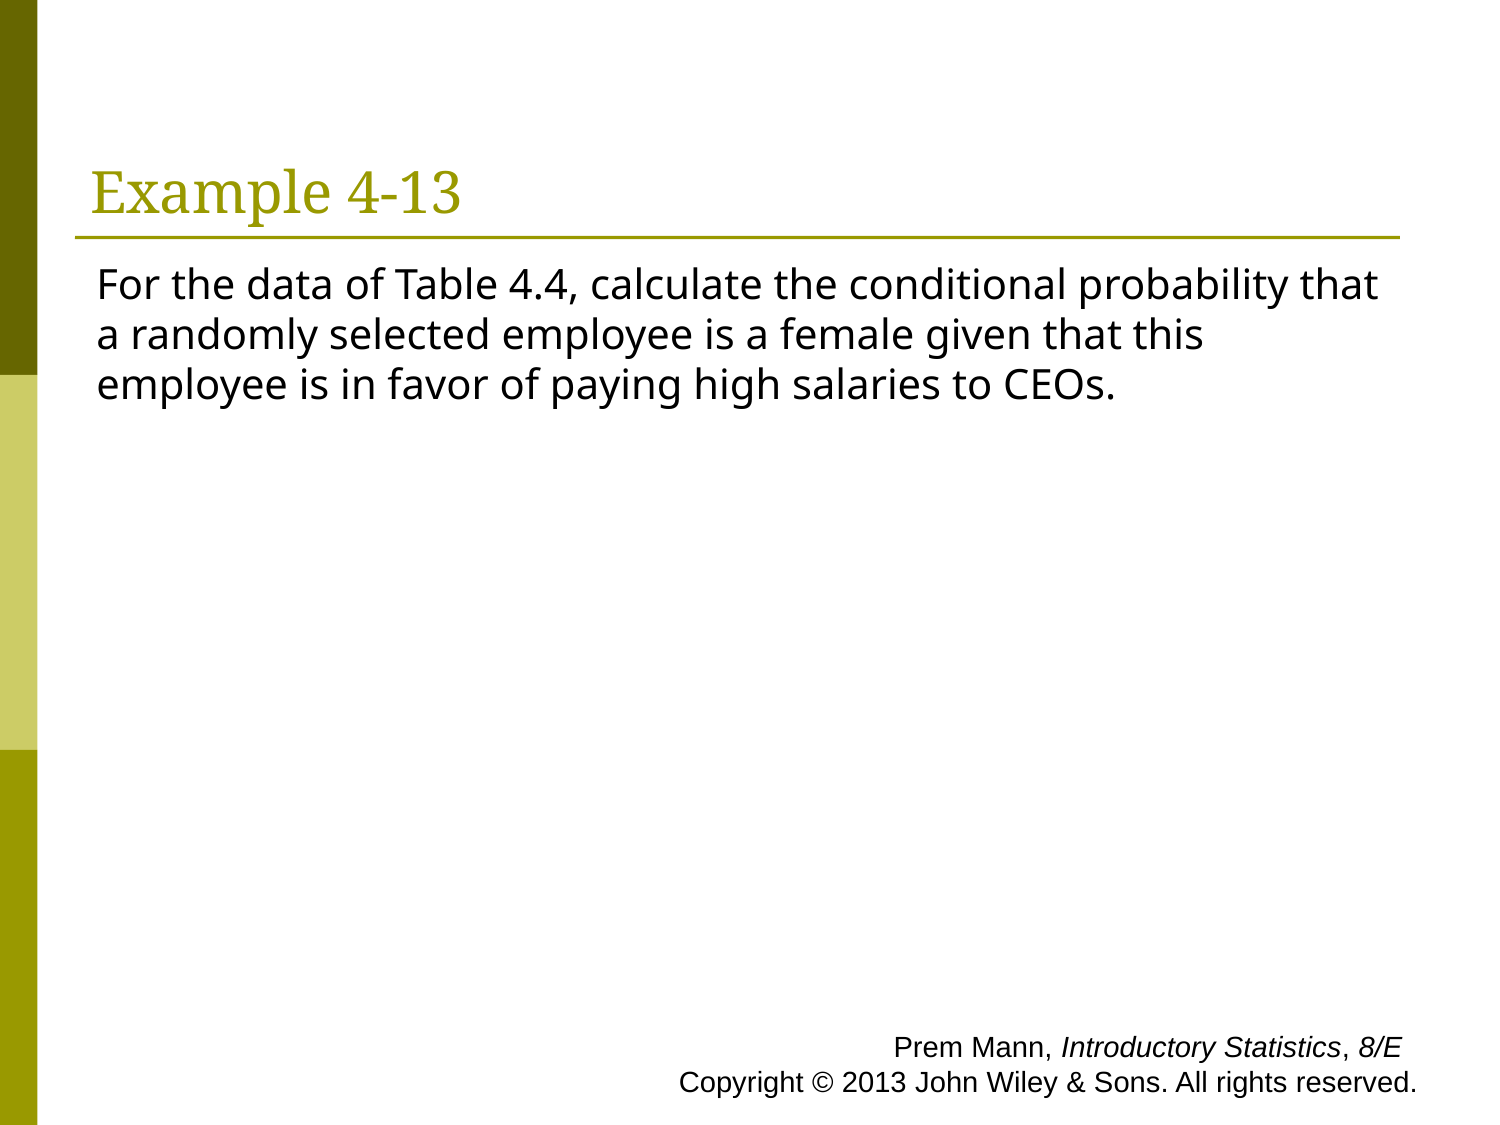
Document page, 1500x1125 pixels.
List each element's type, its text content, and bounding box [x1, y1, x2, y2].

text_box Prem Mann, Introductory Statistics, 8/E Copyright © 2013 John Wiley & Sons. All rights reserved. [664, 1020, 1449, 1106]
list For the data of Table 4.4, calculate the conditional probability that a randomly selected employee is a female given that this employee is in favor of paying high salaries to CEOs. [24, 249, 1418, 925]
title Example 4-13 [75, 45, 1425, 233]
